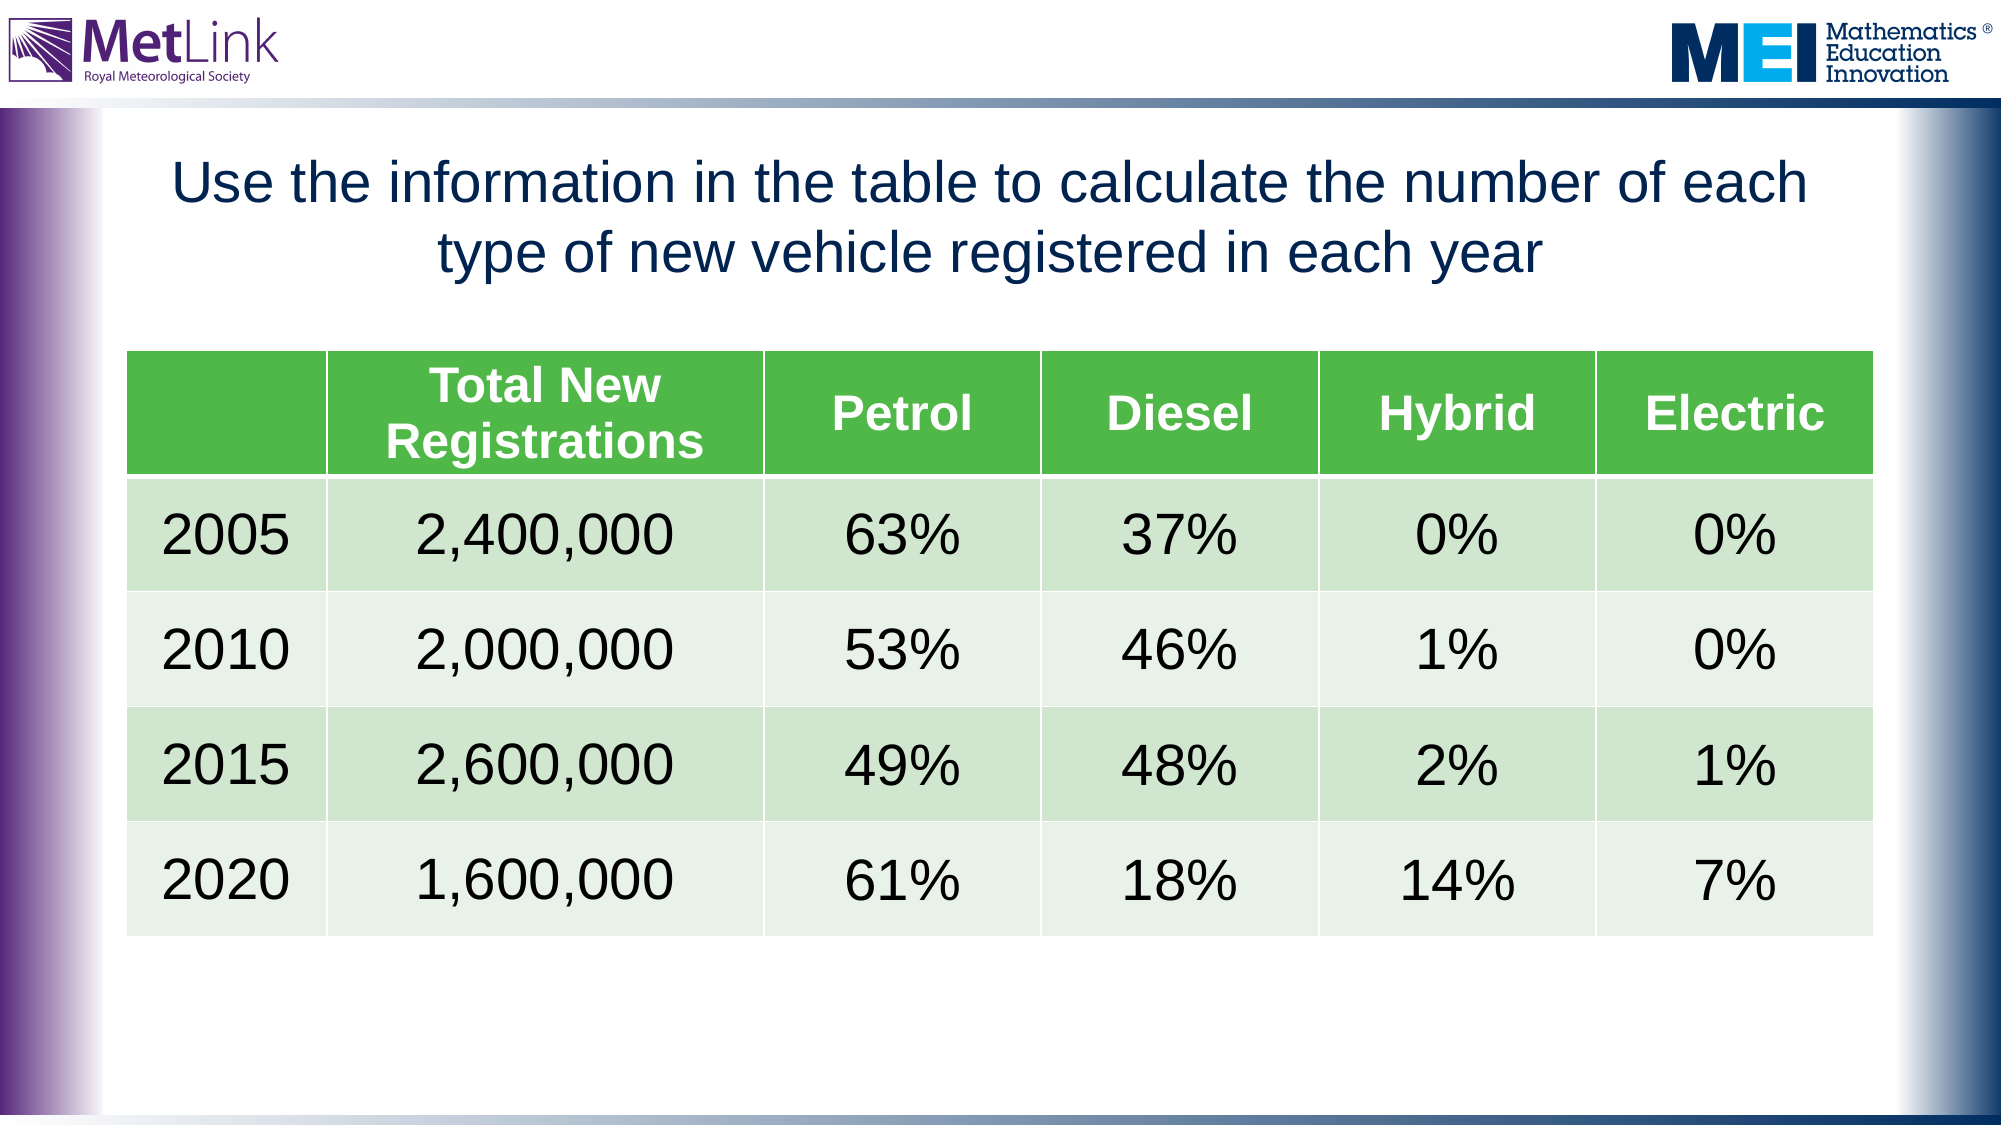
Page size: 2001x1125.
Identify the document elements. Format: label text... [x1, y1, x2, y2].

table_cell 1% [1320, 592, 1595, 706]
table_header [127, 351, 326, 474]
table_cell 2010 [127, 592, 326, 706]
table_cell 2,600,000 [328, 707, 763, 821]
table_header Electric [1597, 351, 1873, 474]
table_cell 2,000,000 [328, 592, 763, 706]
table_cell 0% [1320, 479, 1595, 591]
table_cell 0% [1597, 592, 1873, 706]
table_cell 2,400,000 [328, 479, 763, 591]
table_cell 46% [1042, 592, 1318, 706]
table_cell 14% [1320, 822, 1595, 936]
table_cell 49% [765, 707, 1040, 821]
picture [1664, 14, 1995, 85]
table_header Petrol [765, 351, 1040, 474]
table_cell 7% [1597, 822, 1873, 936]
table_cell 48% [1042, 707, 1318, 821]
table_cell 1% [1597, 707, 1873, 821]
table_cell 2005 [127, 479, 326, 591]
table_cell 0% [1597, 479, 1873, 591]
table_header Hybrid [1320, 351, 1595, 474]
text_box Use the information in the table to calculate the number of each type of new vehicle registered in each year [110, 137, 1873, 249]
table_cell 63% [765, 479, 1040, 591]
table_header Total New Registrations [328, 351, 763, 474]
table_cell 2% [1320, 707, 1595, 821]
picture [7, 14, 279, 85]
table_cell 18% [1042, 822, 1318, 936]
table_cell 53% [765, 592, 1040, 706]
table_cell 61% [765, 822, 1040, 936]
table_cell 1,600,000 [328, 822, 763, 936]
table_cell 37% [1042, 479, 1318, 591]
table_cell 2020 [127, 822, 326, 936]
table_header Diesel [1042, 351, 1318, 474]
table_cell 2015 [127, 707, 326, 821]
